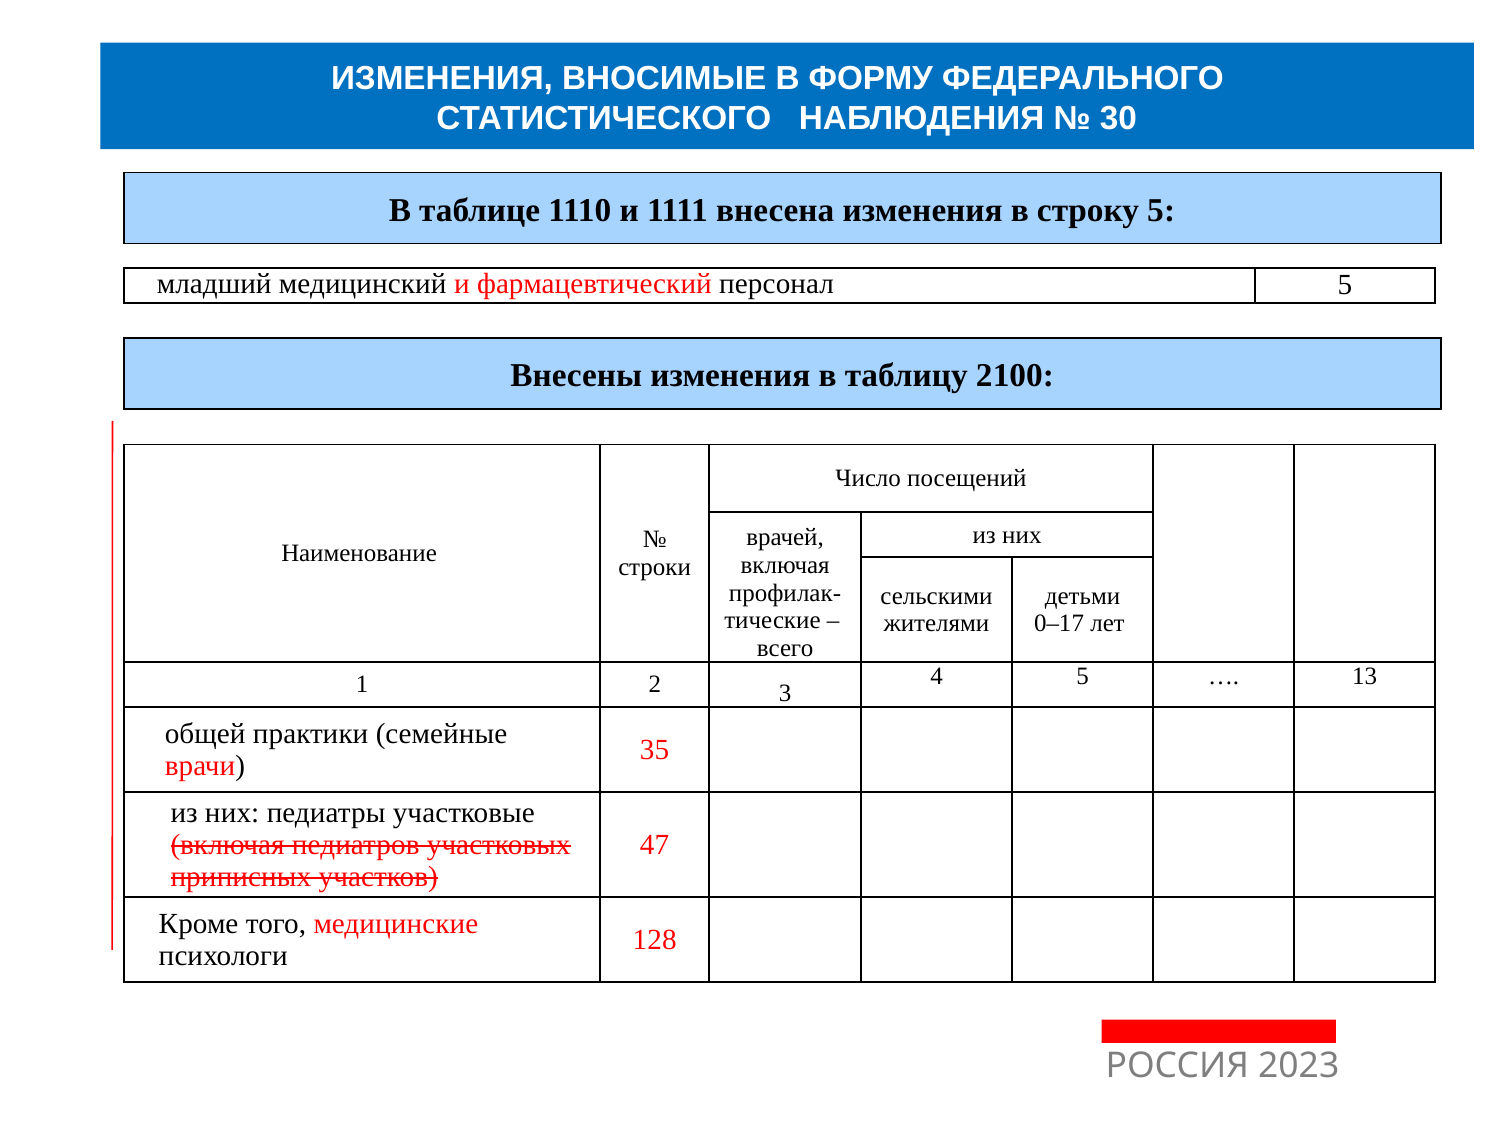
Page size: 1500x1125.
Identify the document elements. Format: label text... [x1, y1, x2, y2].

table_cell 47 [601, 793, 708, 896]
table_cell 128 [601, 898, 708, 981]
table_cell [710, 708, 860, 791]
table_cell …. [1154, 663, 1293, 706]
table_header [1154, 445, 1293, 661]
table_cell детьми 0–17 лет [1013, 558, 1152, 661]
text_box ИЗМЕНЕНИЯ, ВНОСИМЫЕ В ФОРМУ ФЕДЕРАЛЬНОГО СТАТИСТИЧЕСКОГО НАБЛЮДЕНИЯ № 30 [98, 41, 1476, 151]
table_cell из них: педиатры участковые (включая педиатров участковых приписных участков) [125, 793, 599, 896]
table_cell 1 [125, 663, 599, 706]
table_cell [1013, 708, 1152, 791]
table_cell [862, 898, 1011, 981]
table_cell [1013, 898, 1152, 981]
table_cell 5 [1013, 663, 1152, 706]
table_cell [862, 793, 1011, 896]
text_box [0, 349, 1500, 1083]
table_cell [710, 898, 860, 981]
text_box [1101, 1019, 1336, 1043]
table_header [1295, 445, 1434, 661]
table_cell [1295, 708, 1434, 791]
table_header Число посещений [710, 445, 1152, 511]
table_cell [862, 708, 1011, 791]
text_box В таблице 1110 и 1111 внесена изменения в строку 5: [123, 172, 1442, 244]
table_cell врачей, включая профилак-тические – всего [710, 513, 860, 661]
table_header 5 [1256, 269, 1434, 302]
table_header младший медицинский и фармацевтический персонал [125, 269, 1254, 302]
table_cell из них [862, 513, 1152, 556]
table_header Наименование [125, 445, 599, 661]
table_cell 13 [1295, 663, 1434, 706]
table_cell [710, 793, 860, 896]
table_cell 4 [862, 663, 1011, 706]
table_cell [1013, 793, 1152, 896]
table_cell [1295, 898, 1434, 981]
table_cell 2 [601, 663, 708, 706]
table_cell [1295, 793, 1434, 896]
table_cell [1154, 898, 1293, 981]
text_box Внесены изменения в таблицу 2100: [123, 338, 1442, 409]
table_cell [1154, 708, 1293, 791]
table_header № строки [601, 445, 708, 661]
table_cell общей практики (семейные врачи) [125, 708, 599, 791]
table_cell 35 [601, 708, 708, 791]
table_cell сельскими жителями [862, 558, 1011, 661]
text_box [112, 617, 123, 663]
table_cell Кроме того, медицинские психологи [125, 898, 599, 981]
table_cell [1154, 793, 1293, 896]
table_cell 3 [710, 663, 860, 706]
subtitle РОССИЯ 2023 [1089, 1042, 1372, 1114]
